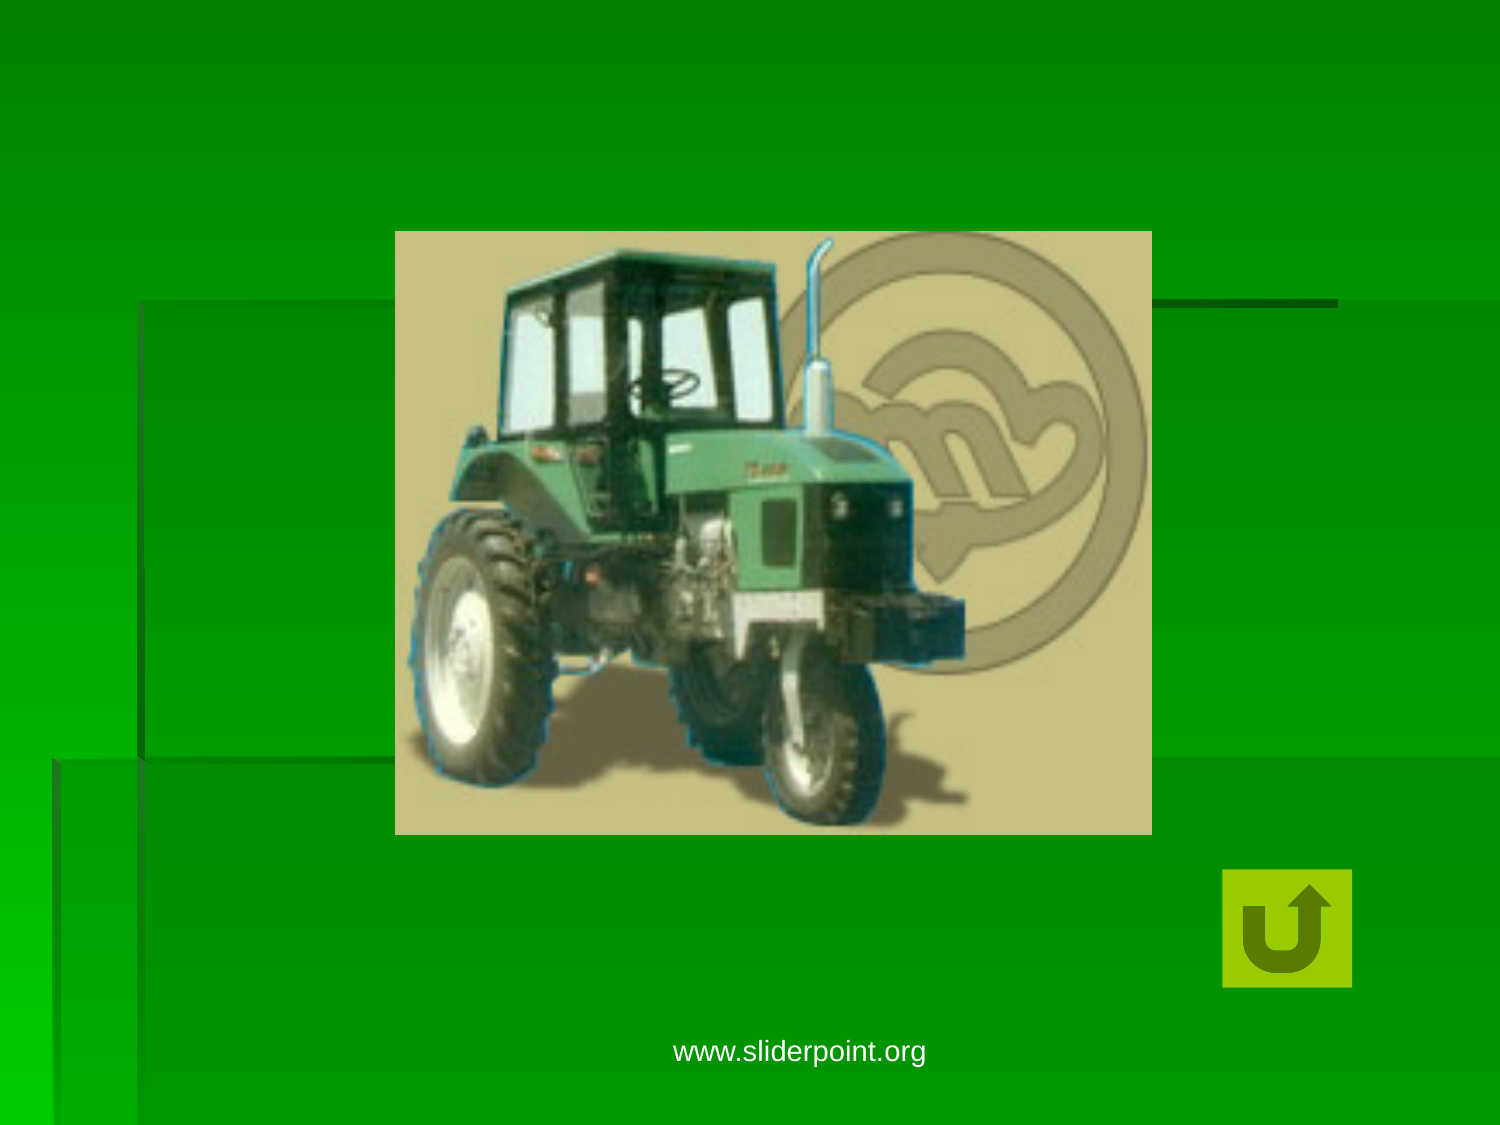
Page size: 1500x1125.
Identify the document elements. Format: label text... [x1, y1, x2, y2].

footer www.sliderpoint.org [562, 1024, 1038, 1103]
picture [395, 231, 1152, 835]
text_box [1222, 869, 1353, 988]
